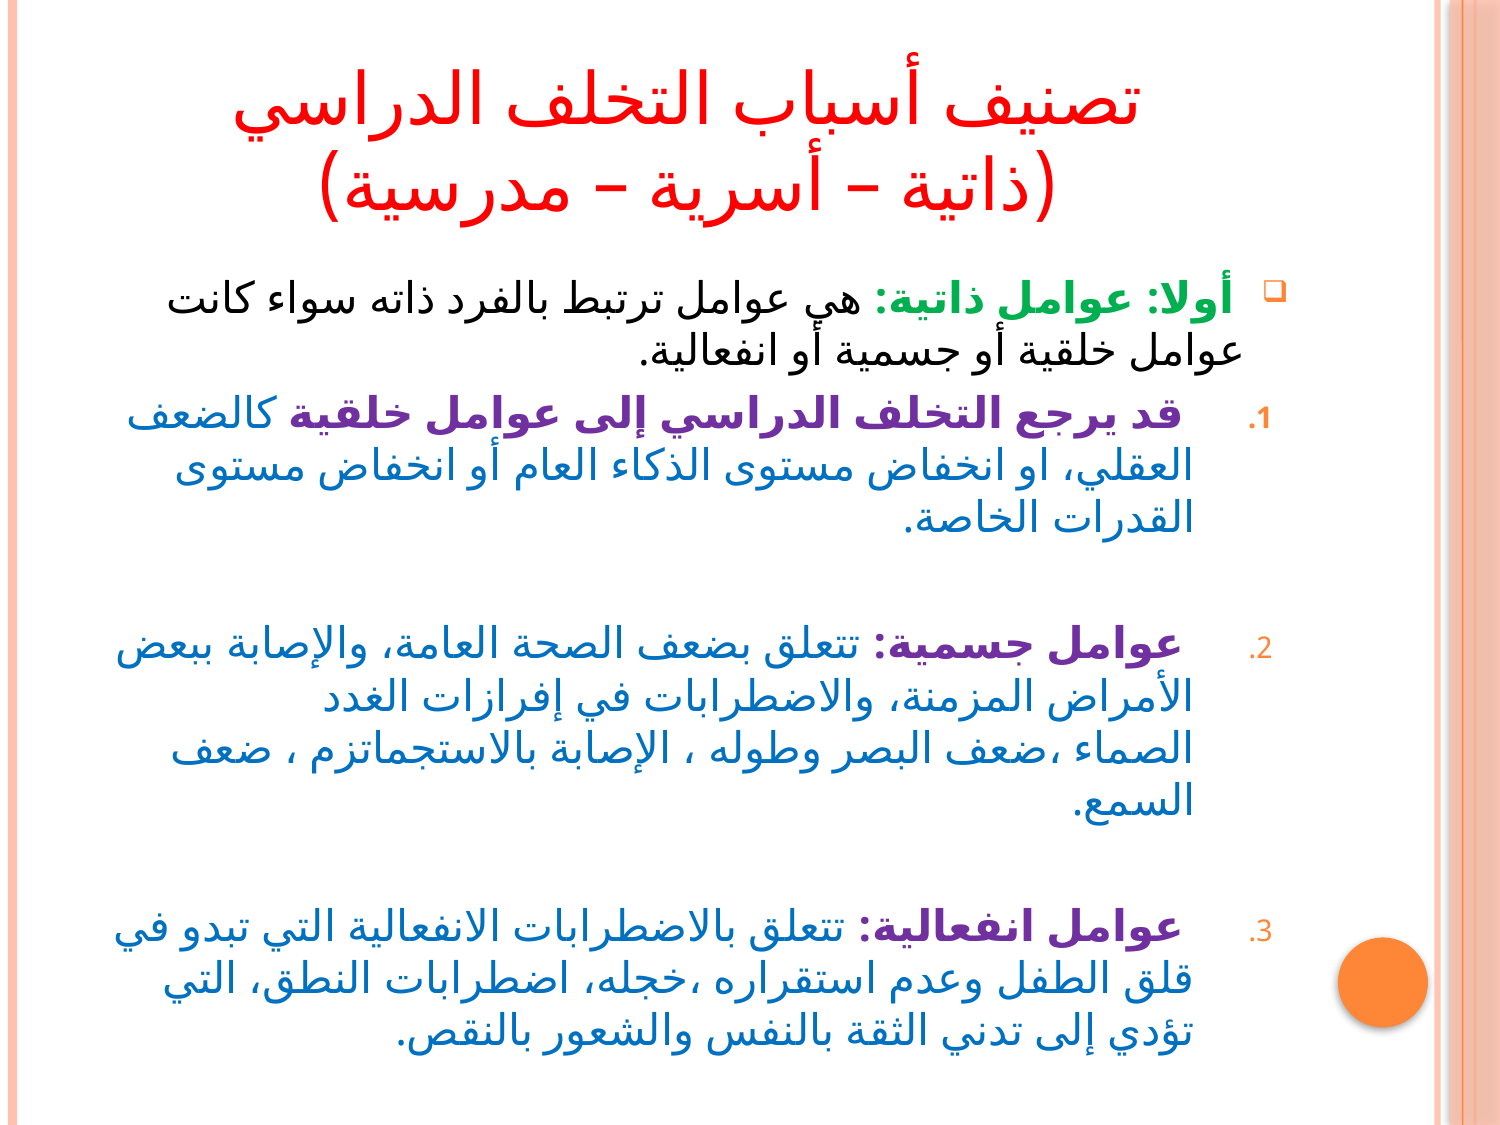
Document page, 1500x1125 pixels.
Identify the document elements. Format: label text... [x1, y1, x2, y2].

list أولا: عوامل ذاتية: هي عوامل ترتبط بالفرد ذاته سواء كانت عوامل خلقية أو جسمية أو انفعالية. قد يرجع التخلف الدراسي إلى عوامل خلقية كالضعف العقلي، او انخفاض مستوى الذكاء العام أو انخفاض مستوى القدرات الخاصة. عوامل جسمية: تتعلق بضعف الصحة العامة، والإصابة ببعض الأمراض المزمنة، والاضطرابات في إفرازات الغدد الصماء ،ضعف البصر وطوله ، الإصابة بالاستجماتزم ، ضعف السمع. عوامل انفعالية: تتعلق بالاضطرابات الانفعالية التي تبدو في قلق الطفل وعدم استقراره ،خجله، اضطرابات النطق، التي تؤدي إلى تدني الثقة بالنفس والشعور بالنقص. [75, 262, 1300, 1062]
title تصنيف أسباب التخلف الدراسي (ذاتية – أسرية – مدرسية) [75, 45, 1300, 233]
